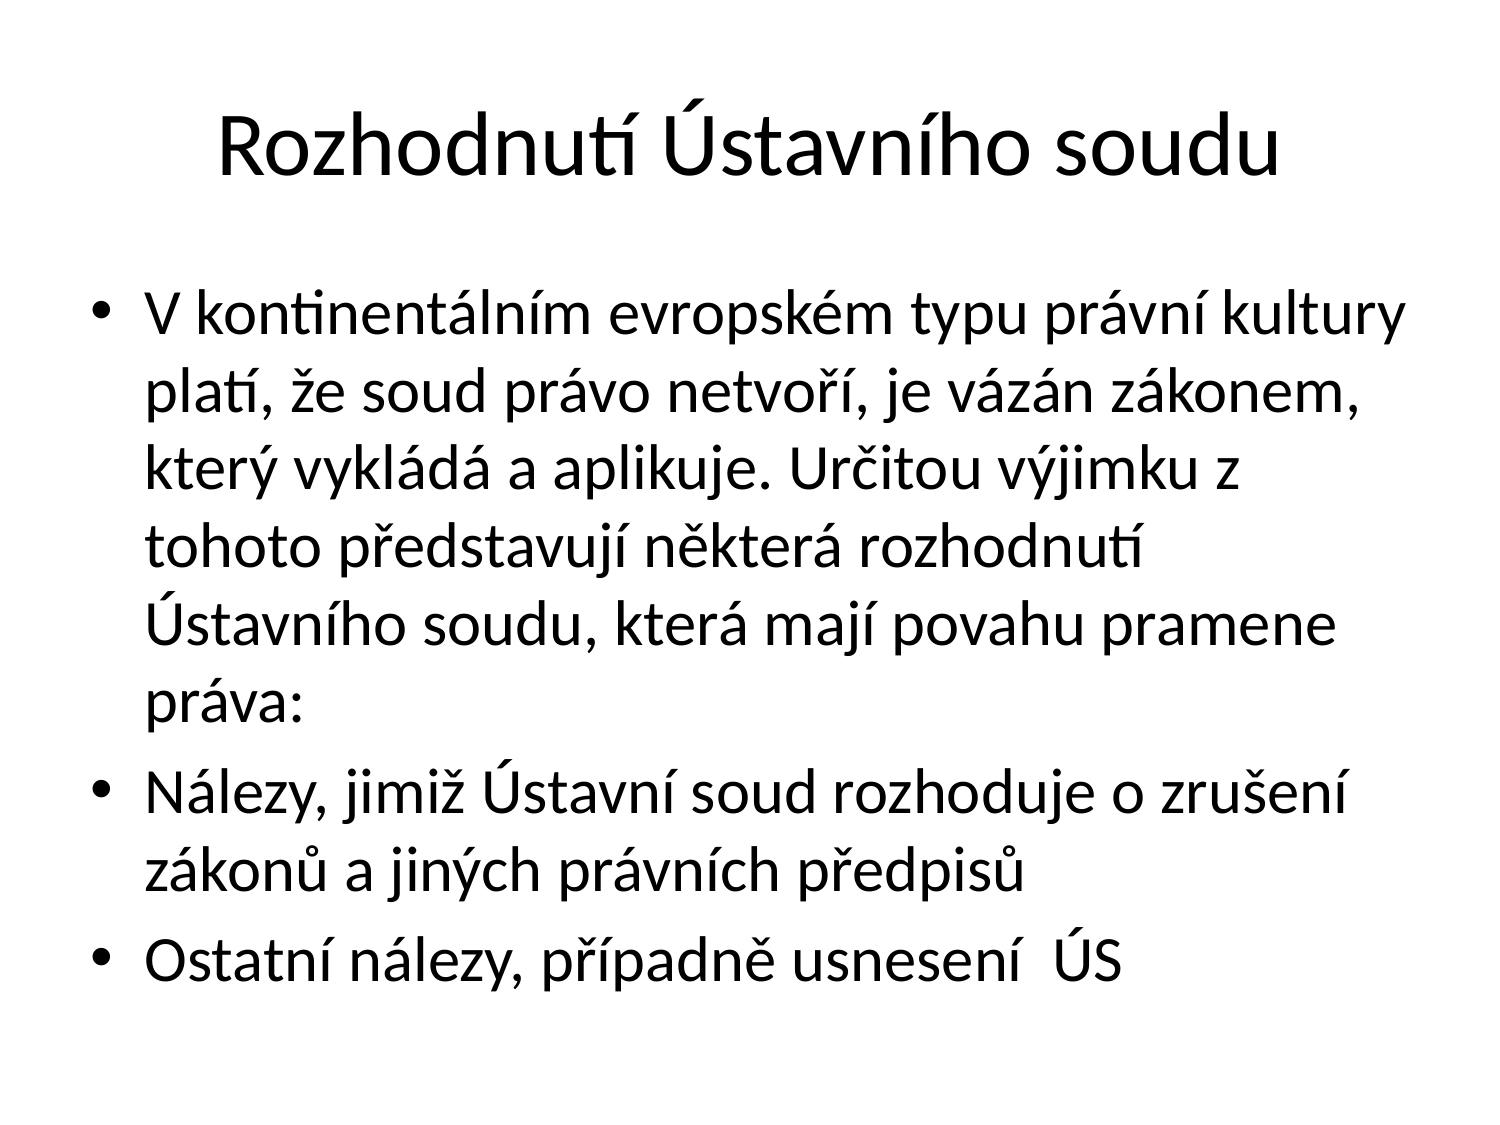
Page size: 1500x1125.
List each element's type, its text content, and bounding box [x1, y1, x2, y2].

title Rozhodnutí Ústavního soudu [75, 45, 1425, 233]
list V kontinentálním evropském typu právní kultury platí, že soud právo netvoří, je vázán zákonem, který vykládá a aplikuje. Určitou výjimku z tohoto představují některá rozhodnutí Ústavního soudu, která mají povahu pramene práva: Nálezy, jimiž Ústavní soud rozhoduje o zrušení zákonů a jiných právních předpisů Ostatní nálezy, případně usnesení ÚS [75, 262, 1425, 1005]
